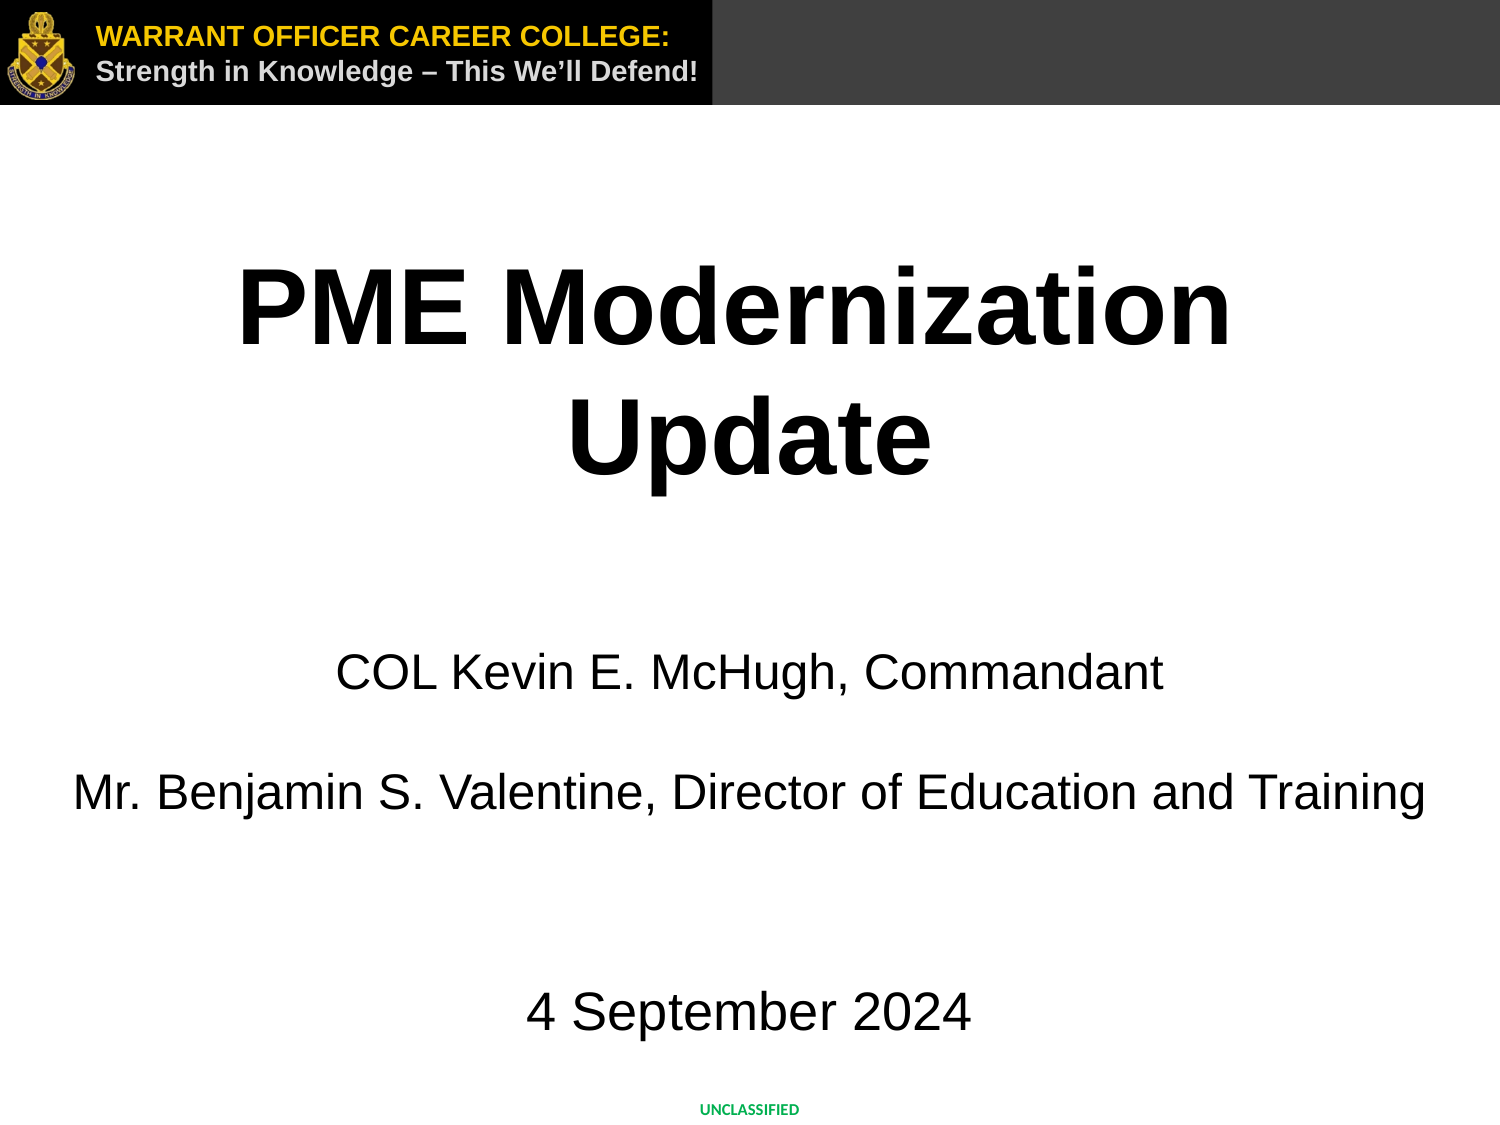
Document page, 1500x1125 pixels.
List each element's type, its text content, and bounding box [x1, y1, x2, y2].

text_box COL Kevin E. McHugh, Commandant Mr. Benjamin S. Valentine, Director of Education and Training [0, 632, 1500, 828]
text_box PME Modernization Update [0, 156, 1500, 576]
picture [7, 12, 75, 100]
text_box 4 September 2024 [0, 952, 1500, 1065]
